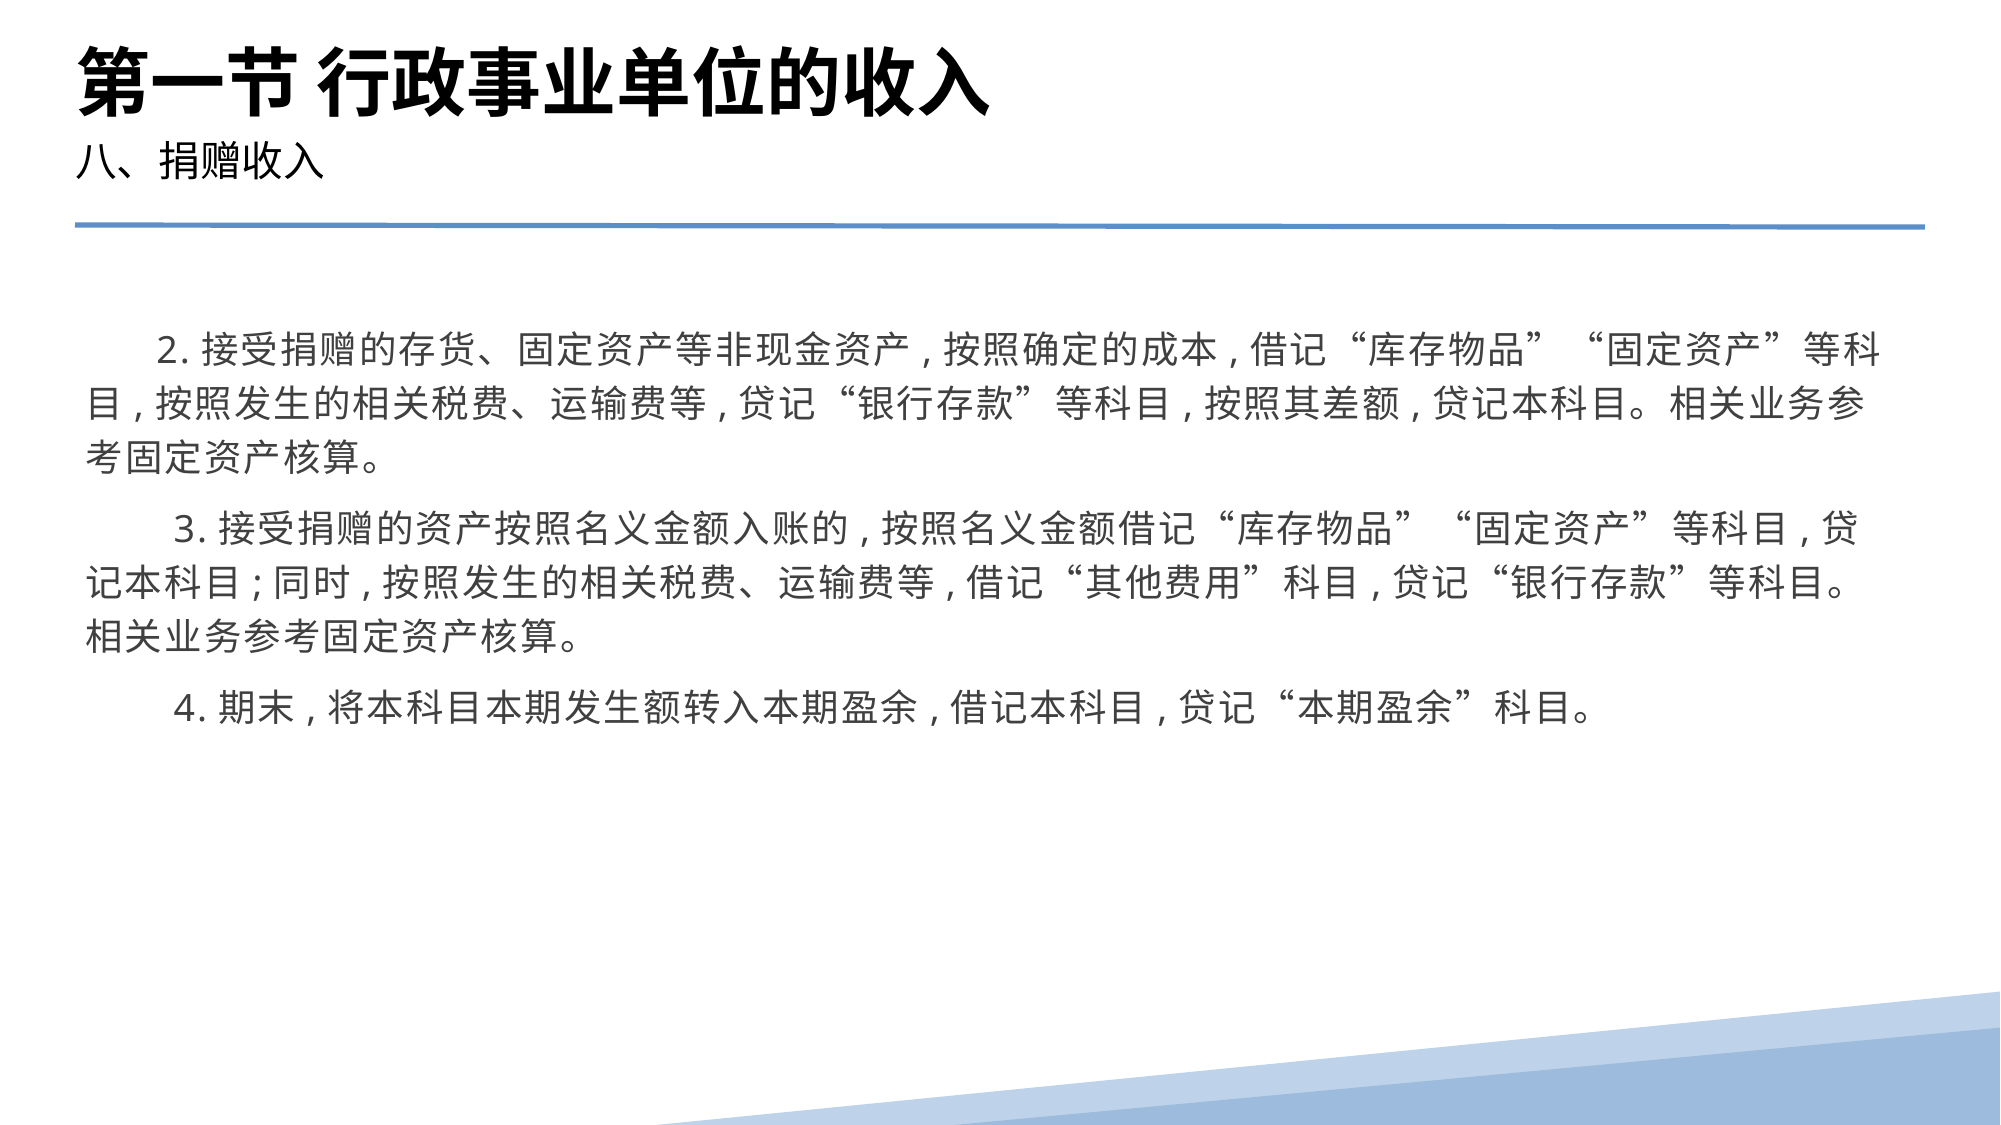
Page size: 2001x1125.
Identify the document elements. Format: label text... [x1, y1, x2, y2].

text_box 八、捐赠收入 [75, 124, 1925, 200]
text_box 2.接受捐赠的存货、固定资产等非现金资产,按照确定的成本,借记“库存物品”“固定资产”等科目,按照发生的相关税费、运输费等,贷记“银行存款”等科目,按照其差额,贷记本科目。相关业务参考固定资产核算。 3.接受捐赠的资产按照名义金额入账的,按照名义金额借记“库存物品”“固定资产”等科目,贷记本科目;同时,按照发生的相关税费、运输费等,借记“其他费用”科目,贷记“银行存款”等科目。相关业务参考固定资产核算。 4.期末,将本科目本期发生额转入本期盈余,借记本科目,贷记“本期盈余”科目。 [75, 241, 1901, 805]
text_box 第一节 行政事业单位的收入 [75, 24, 1925, 124]
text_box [656, 991, 2000, 1125]
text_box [74, 224, 1925, 228]
